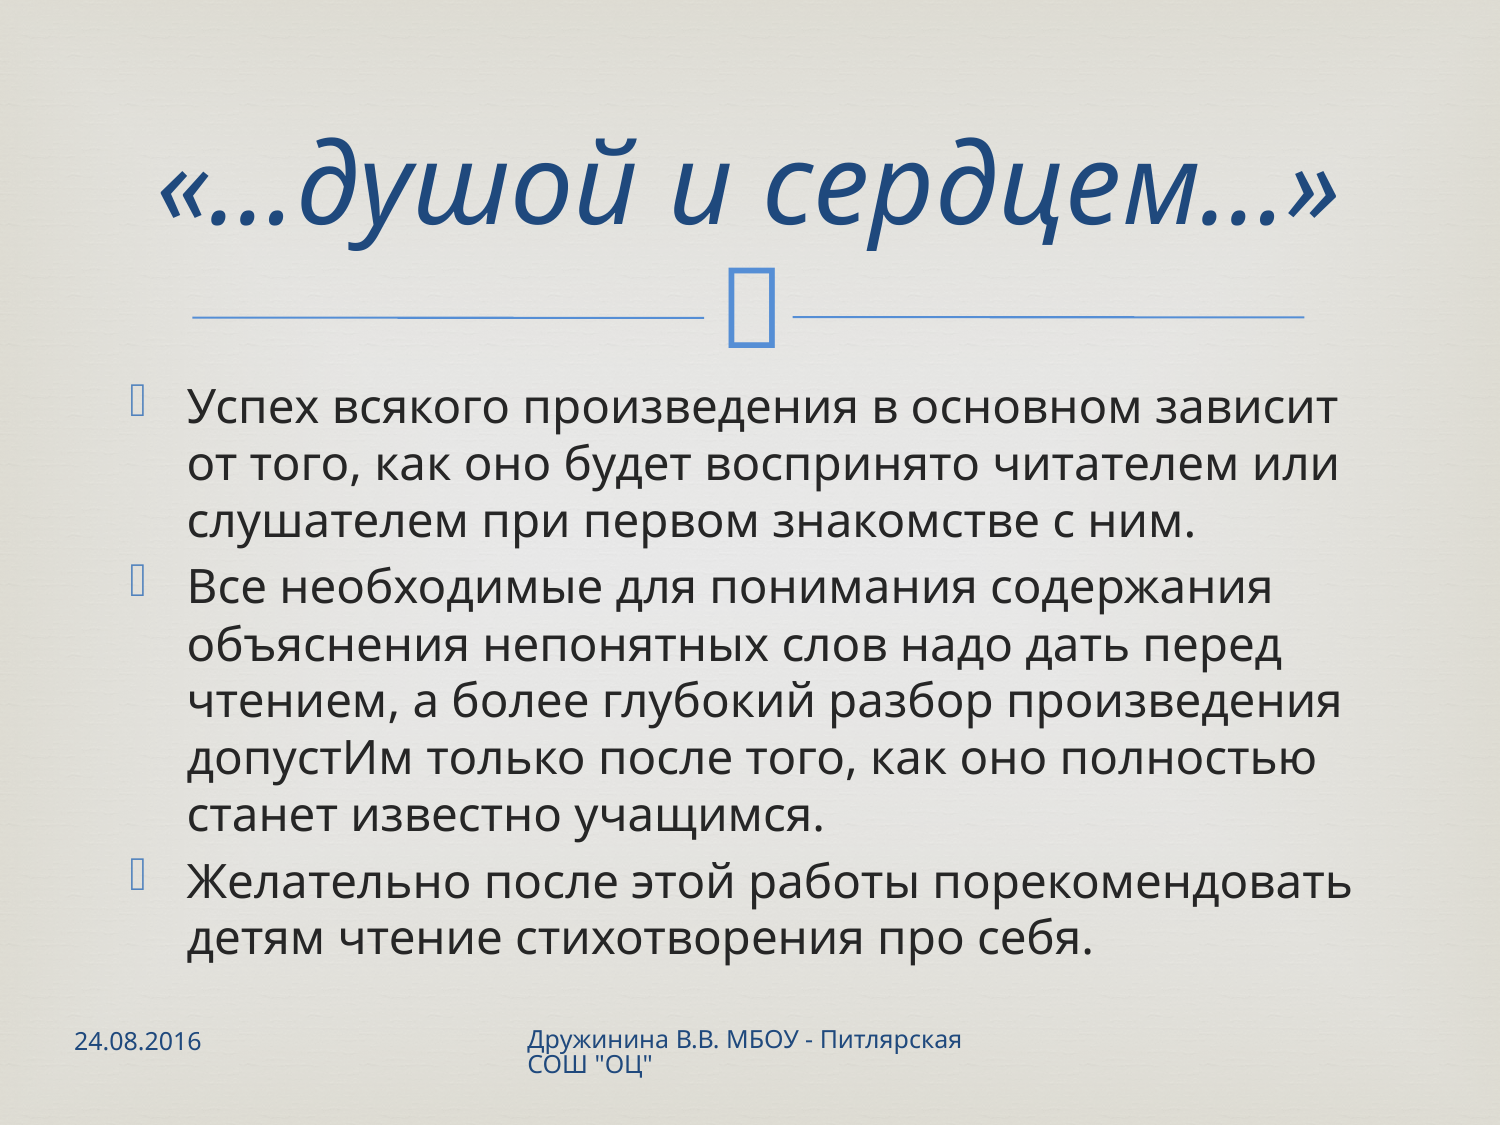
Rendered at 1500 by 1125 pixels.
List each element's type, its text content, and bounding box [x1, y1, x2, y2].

list Успех всякого произведения в основном зависит от того, как оно будет воспринято читателем или слушателем при первом знакомстве с ним. Все необходимые для понимания содержания объяснения непонятных слов надо дать перед чтением, а более глубокий разбор произведения допустИм только после того, как оно полностью станет известно учащимся. Желательно после этой работы порекомендовать детям чтение стихотворения про себя. [114, 368, 1386, 1005]
title «…душой и сердцем…» [112, 93, 1386, 267]
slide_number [59, 1010, 410, 1071]
footer Дружинина В.В. МБОУ - Питлярская СОШ "ОЦ" [512, 1010, 988, 1071]
